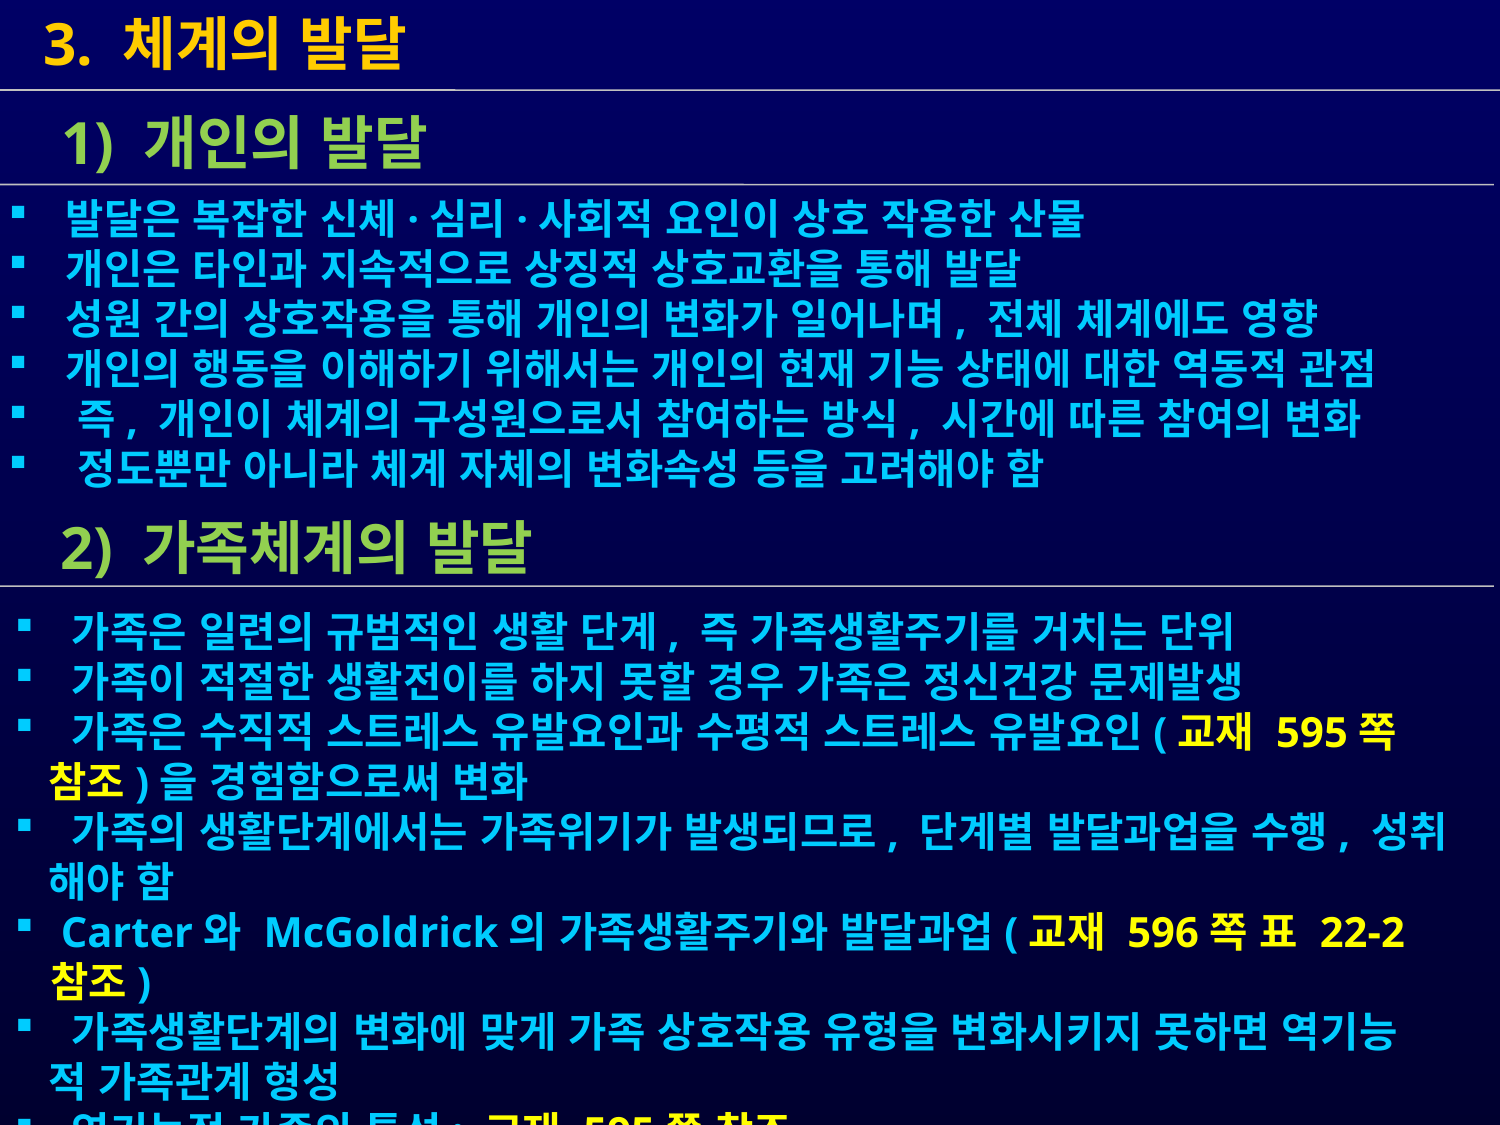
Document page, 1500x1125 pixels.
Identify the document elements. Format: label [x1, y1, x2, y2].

text_box [0, 0, 1500, 1119]
